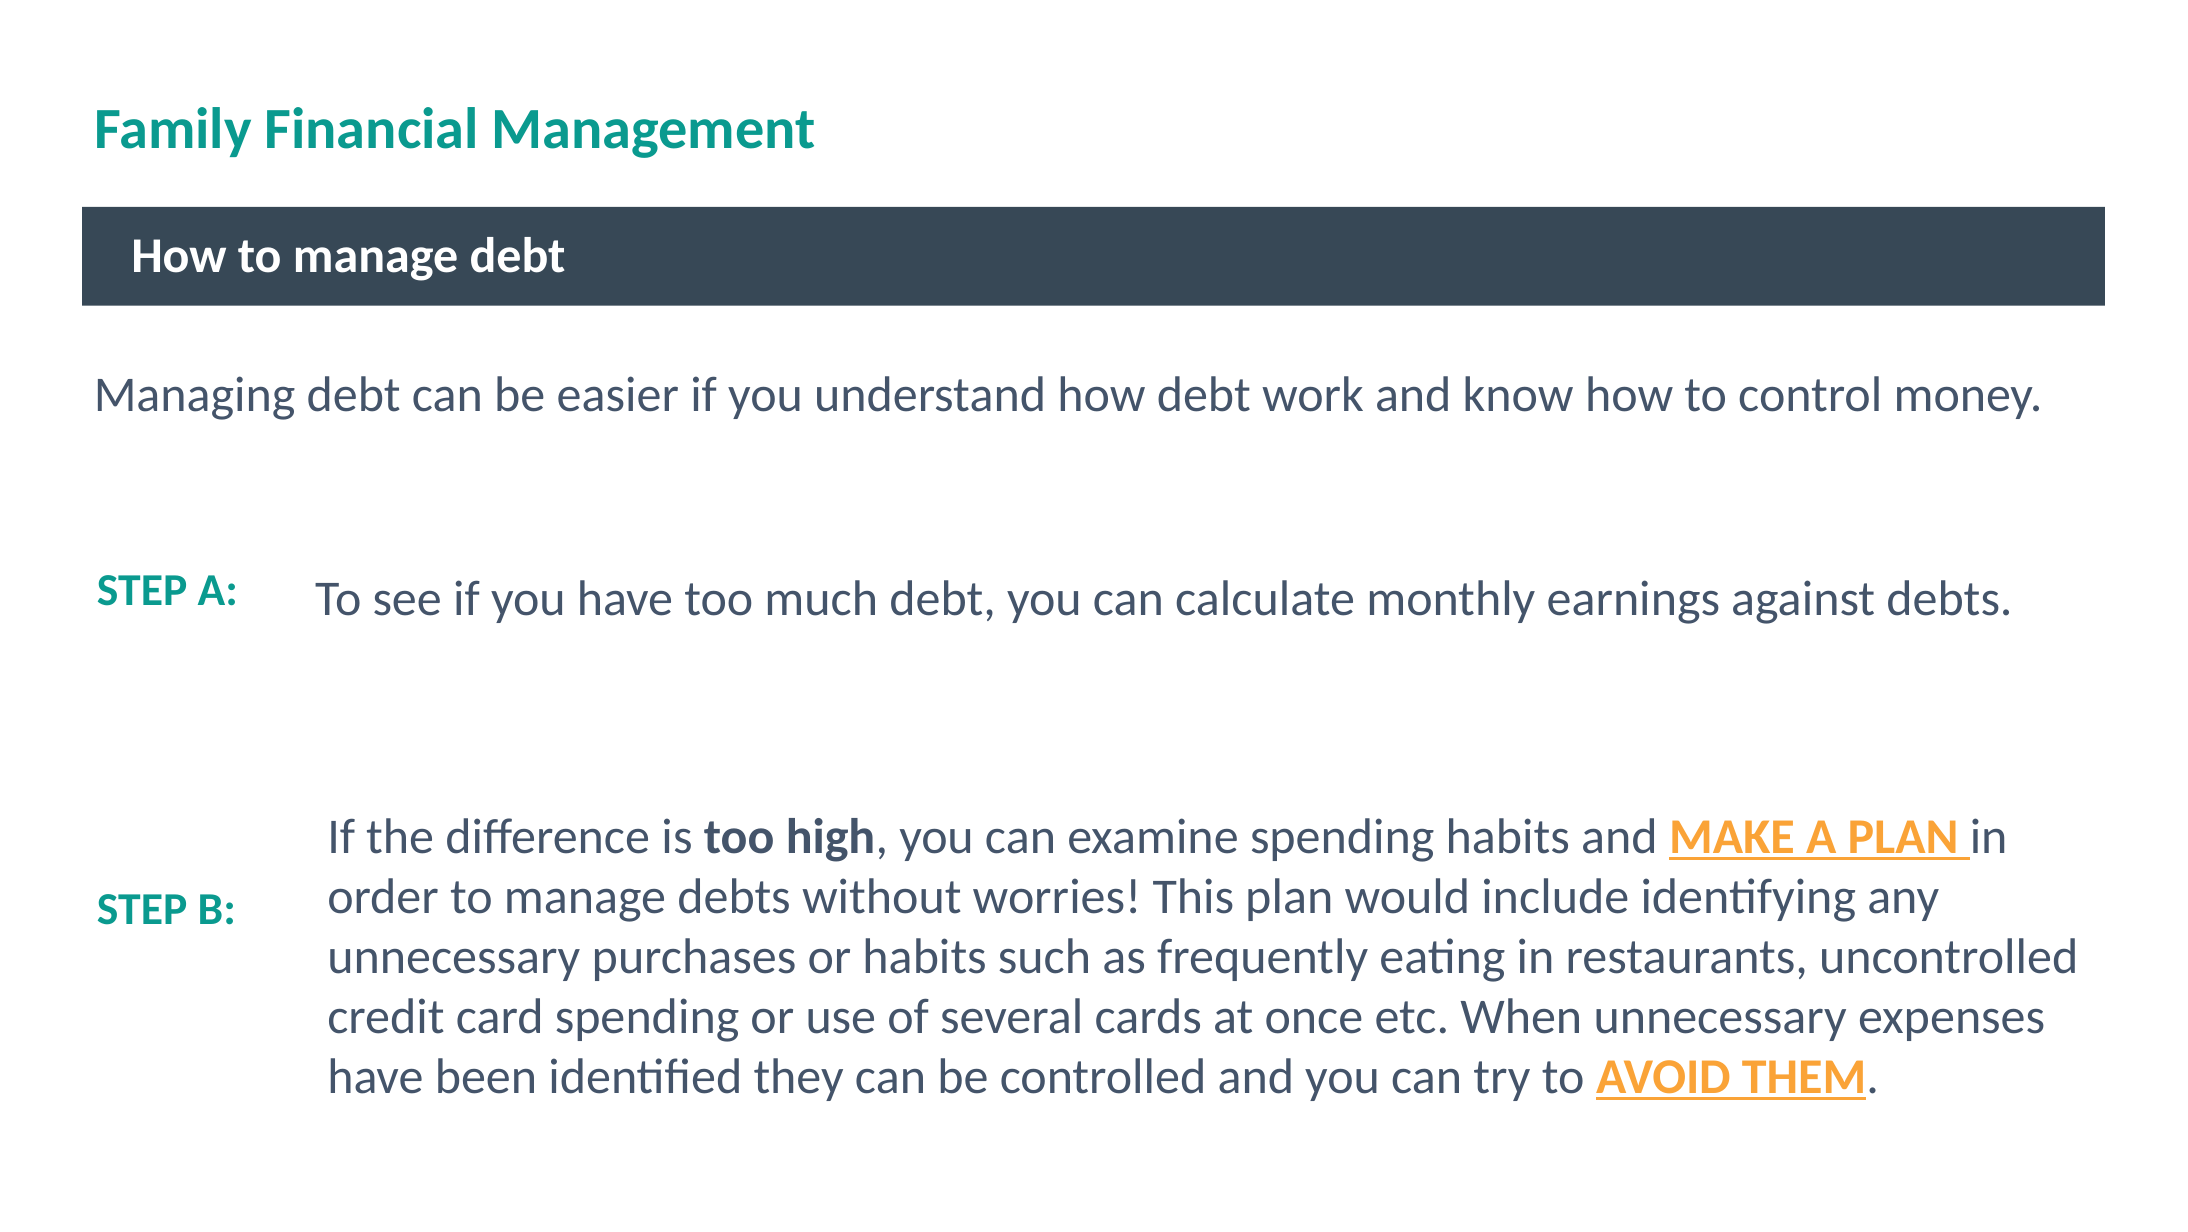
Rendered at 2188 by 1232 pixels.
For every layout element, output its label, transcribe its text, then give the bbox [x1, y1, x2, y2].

text_box If the difference is too high, you can examine spending habits and MAKE A PLAN in order to manage debts without worries! This plan would include identifying any unnecessary purchases or habits such as frequently eating in restaurants, uncontrolled credit card spending or use of several cards at once etc. When unnecessary expenses have been identified they can be controlled and you can try to AVOID THEM. [312, 795, 2118, 1111]
title Family Financial Management [82, 70, 2106, 189]
list How to manage debt [82, 206, 2105, 306]
text_box STEP A: [0, 552, 256, 623]
list Managing debt can be easier if you understand how debt work and know how to control money. [82, 353, 2105, 498]
text_box STEP B: [0, 871, 256, 941]
text_box Understand when you have crossed the line! To see if you have too much debt, you can calculate monthly earnings against debts. [300, 497, 2105, 633]
